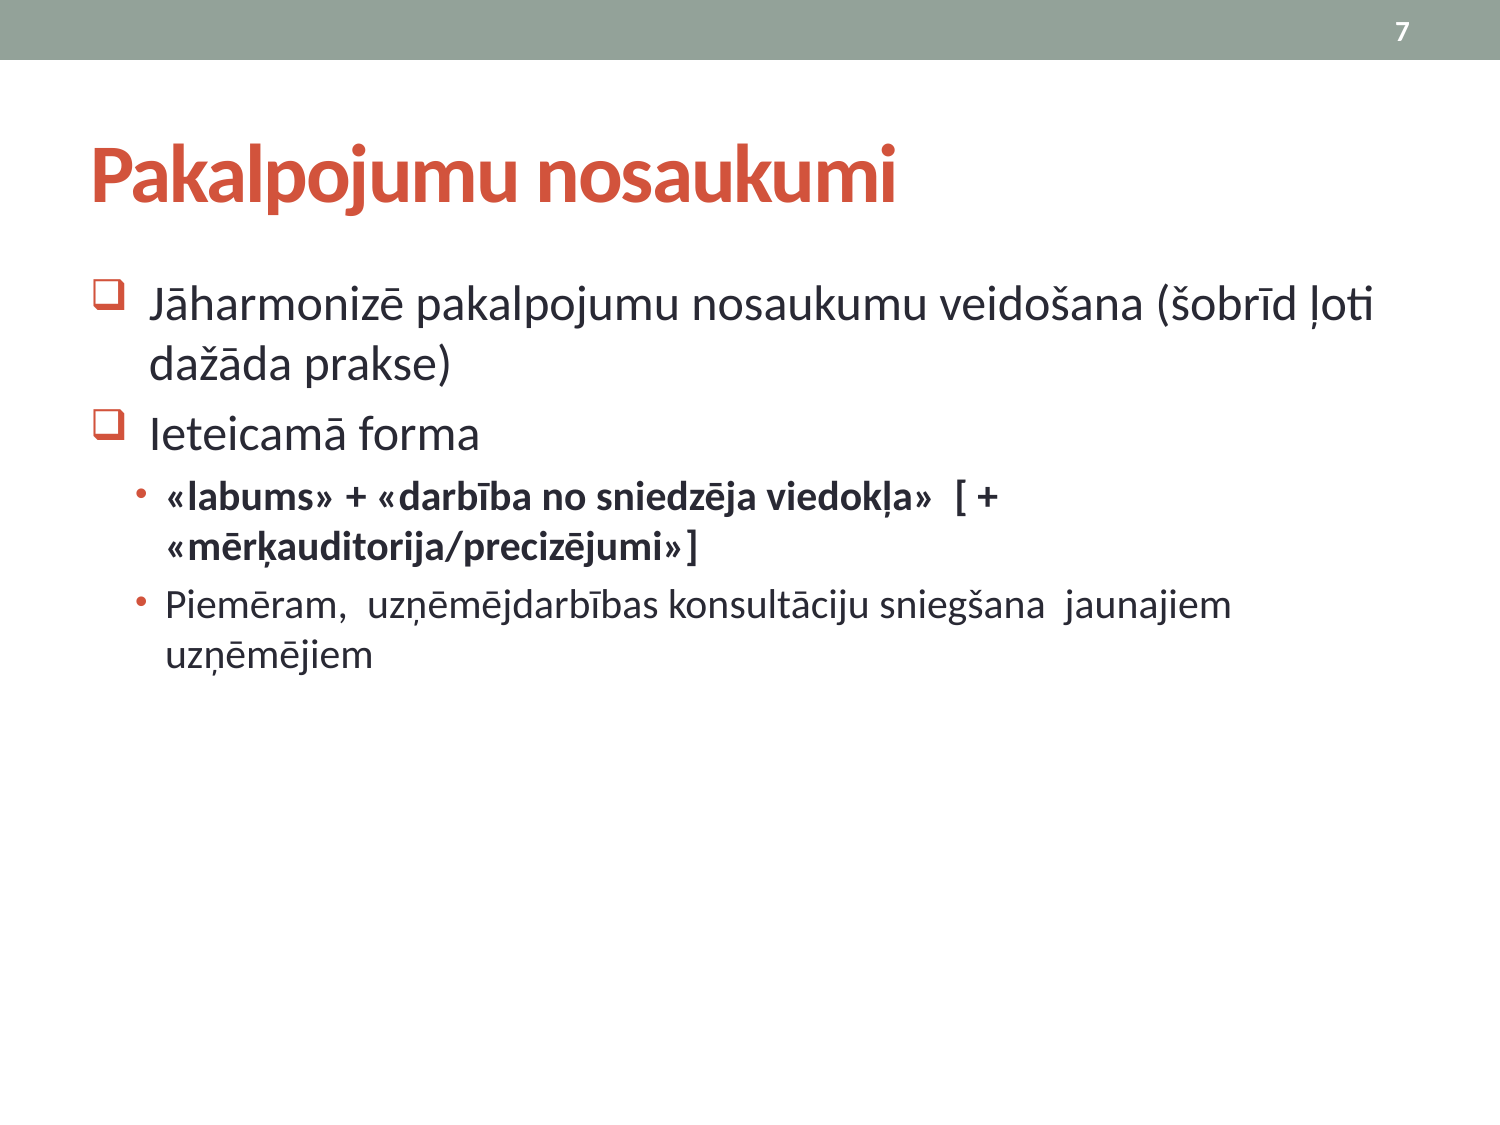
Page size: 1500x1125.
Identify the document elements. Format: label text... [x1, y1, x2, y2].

list Jāharmonizē pakalpojumu nosaukumu veidošana (šobrīd ļoti dažāda prakse) Ieteicamā forma «labums» + «darbība no sniedzēja viedokļa» [ + «mērķauditorija/precizējumi»] Piemēram, uzņēmējdarbības konsultāciju sniegšana jaunajiem uzņēmējiem [75, 262, 1425, 1063]
title Pakalpojumu nosaukumi [75, 87, 1425, 250]
slide_number 7 [1250, 3, 1425, 57]
